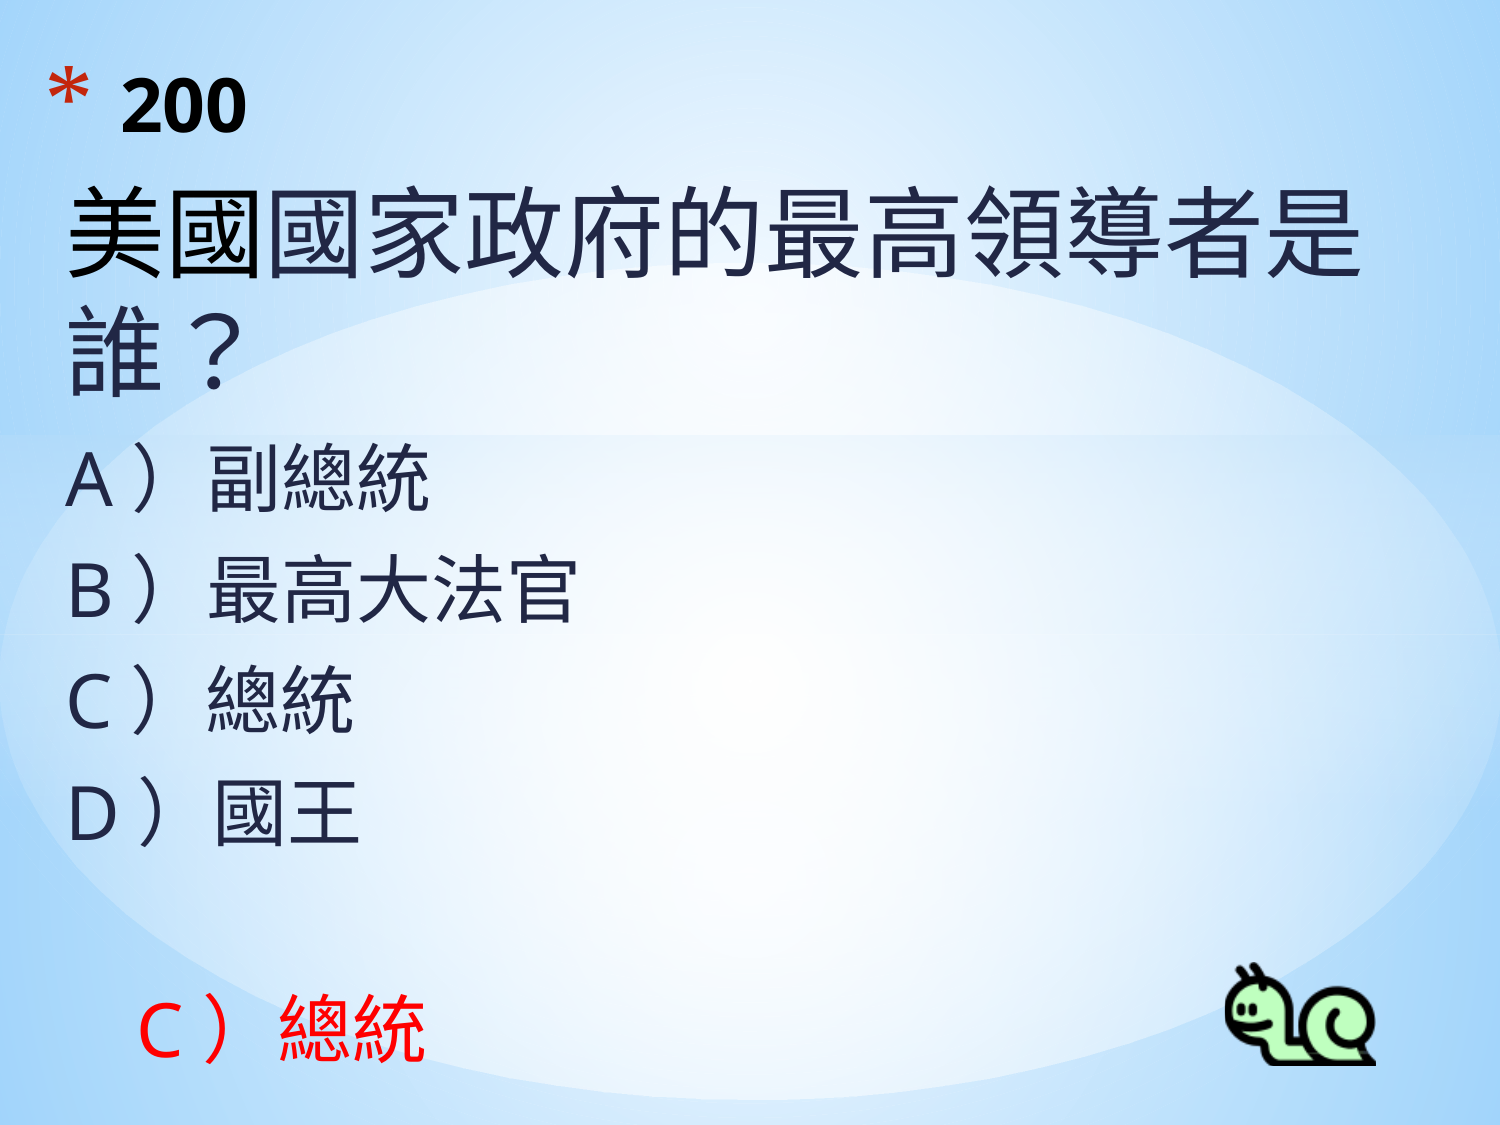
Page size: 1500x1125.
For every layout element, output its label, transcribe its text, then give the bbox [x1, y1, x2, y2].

title 200 [0, 50, 450, 188]
text_box C）總統 [122, 974, 443, 1080]
picture [1224, 962, 1377, 1067]
subtitle 美國國家政府的最高領導者是誰？ A）副總統 B）最高大法官 C）總統 D）國王 [50, 162, 1450, 950]
